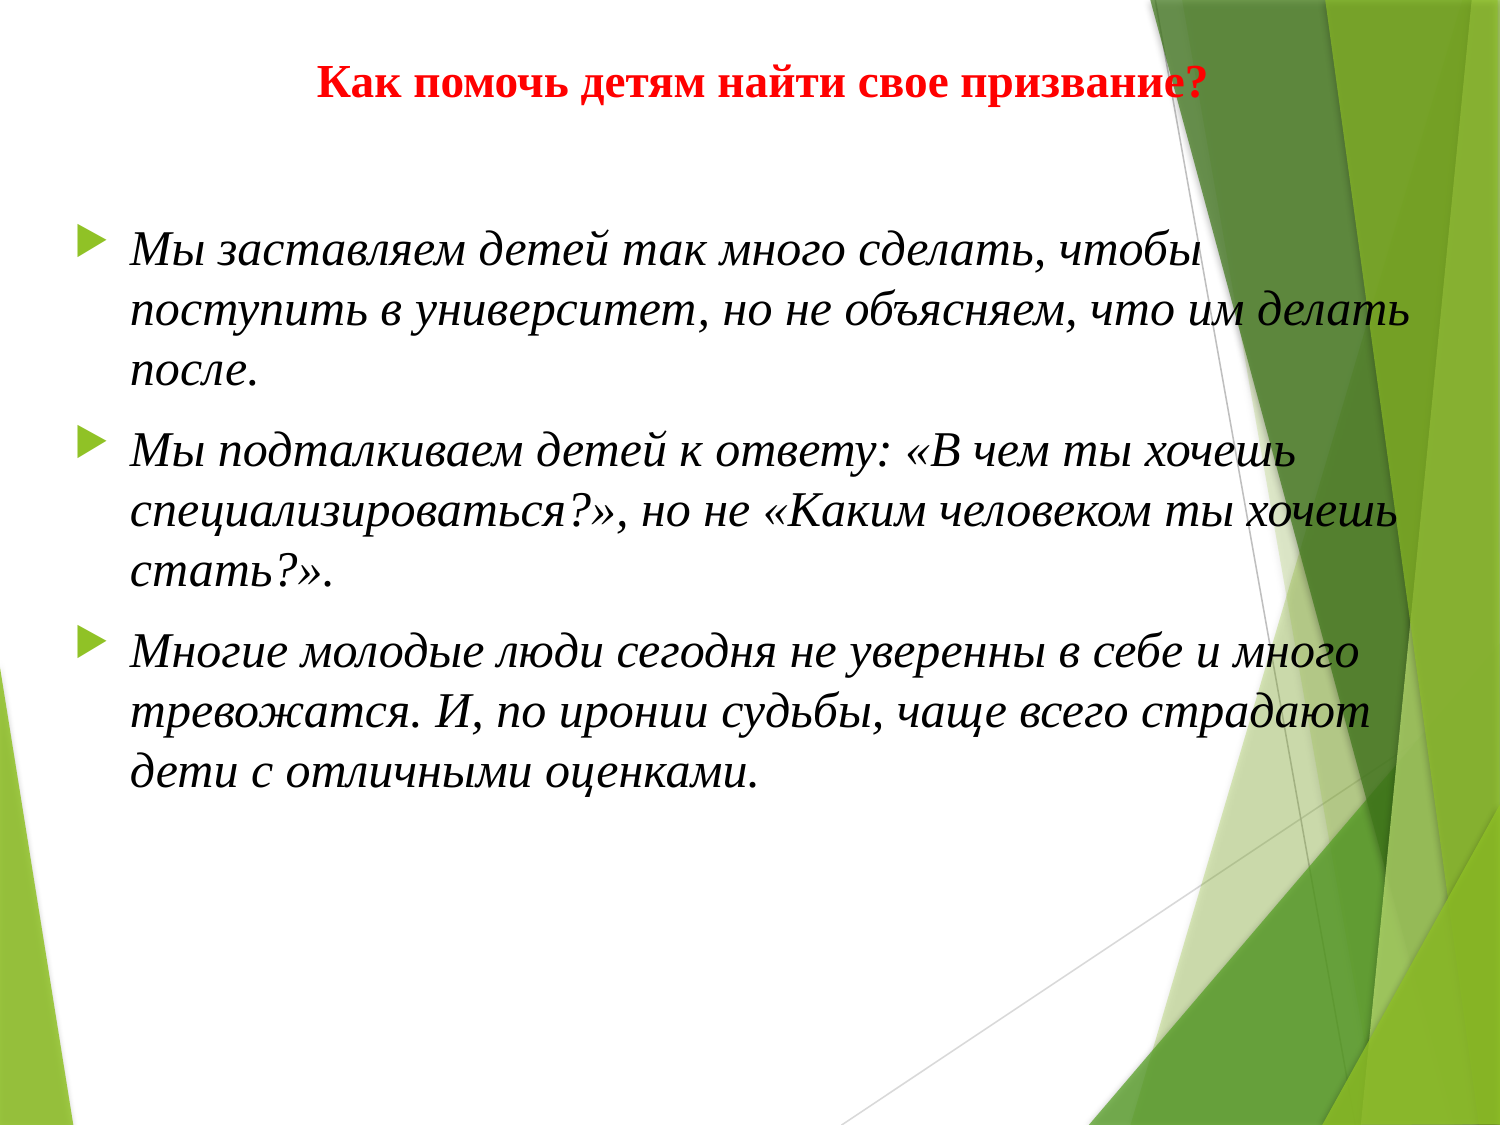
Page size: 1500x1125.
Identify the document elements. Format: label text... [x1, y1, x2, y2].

title Как помочь детям найти свое призвание? [66, 42, 1461, 173]
list Мы заставляем детей так много сделать, чтобы поступить в университет, но не объясняем, что им делать после. Мы подталкиваем детей к ответу: «В чем ты хочешь специализироваться?», но не «Каким человеком ты хочешь стать?». Многие молодые люди сегодня не уверенны в себе и много тревожатся. И, по иронии судьбы, чаще всего страдают дети с отличными оценками. [58, 208, 1459, 953]
